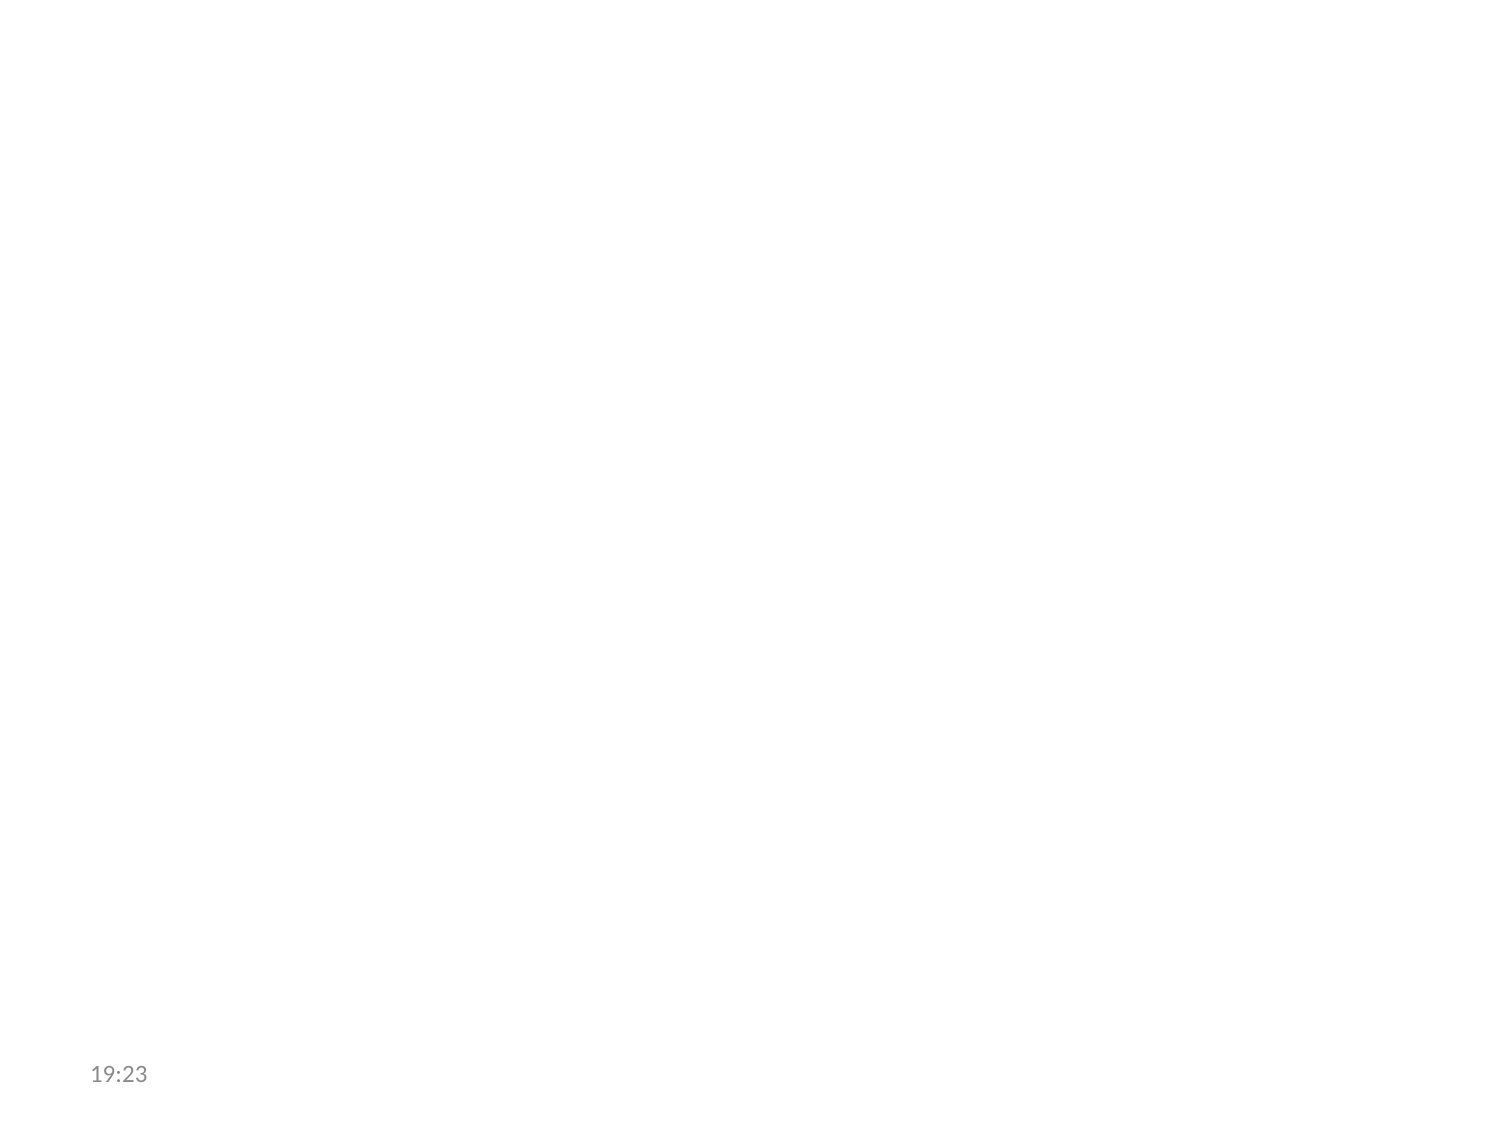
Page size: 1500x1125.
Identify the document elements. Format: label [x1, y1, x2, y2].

slide_number [75, 1042, 425, 1103]
